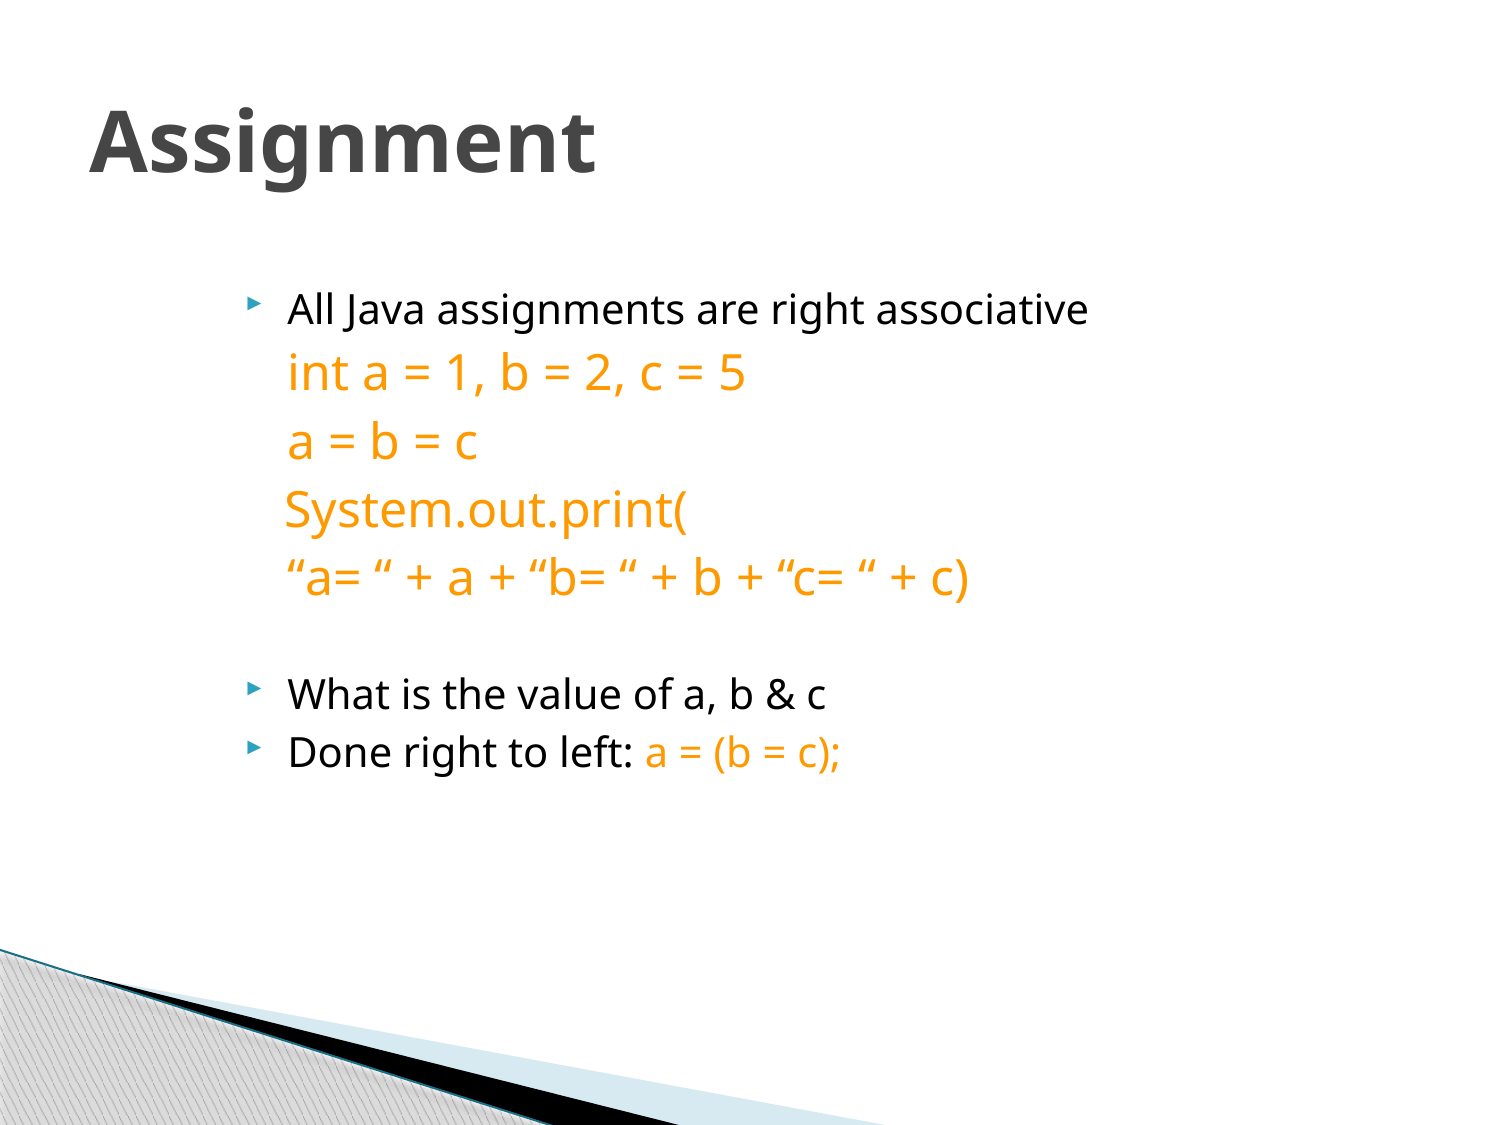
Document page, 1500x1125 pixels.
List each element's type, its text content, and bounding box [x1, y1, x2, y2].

list All Java assignments are right associative int a = 1, b = 2, c = 5 a = b = c System.out.print( “a= “ + a + “b= “ + b + “c= “ + c) What is the value of a, b & c Done right to left: a = (b = c); [212, 275, 1400, 925]
title Assignment [75, 45, 1425, 233]
